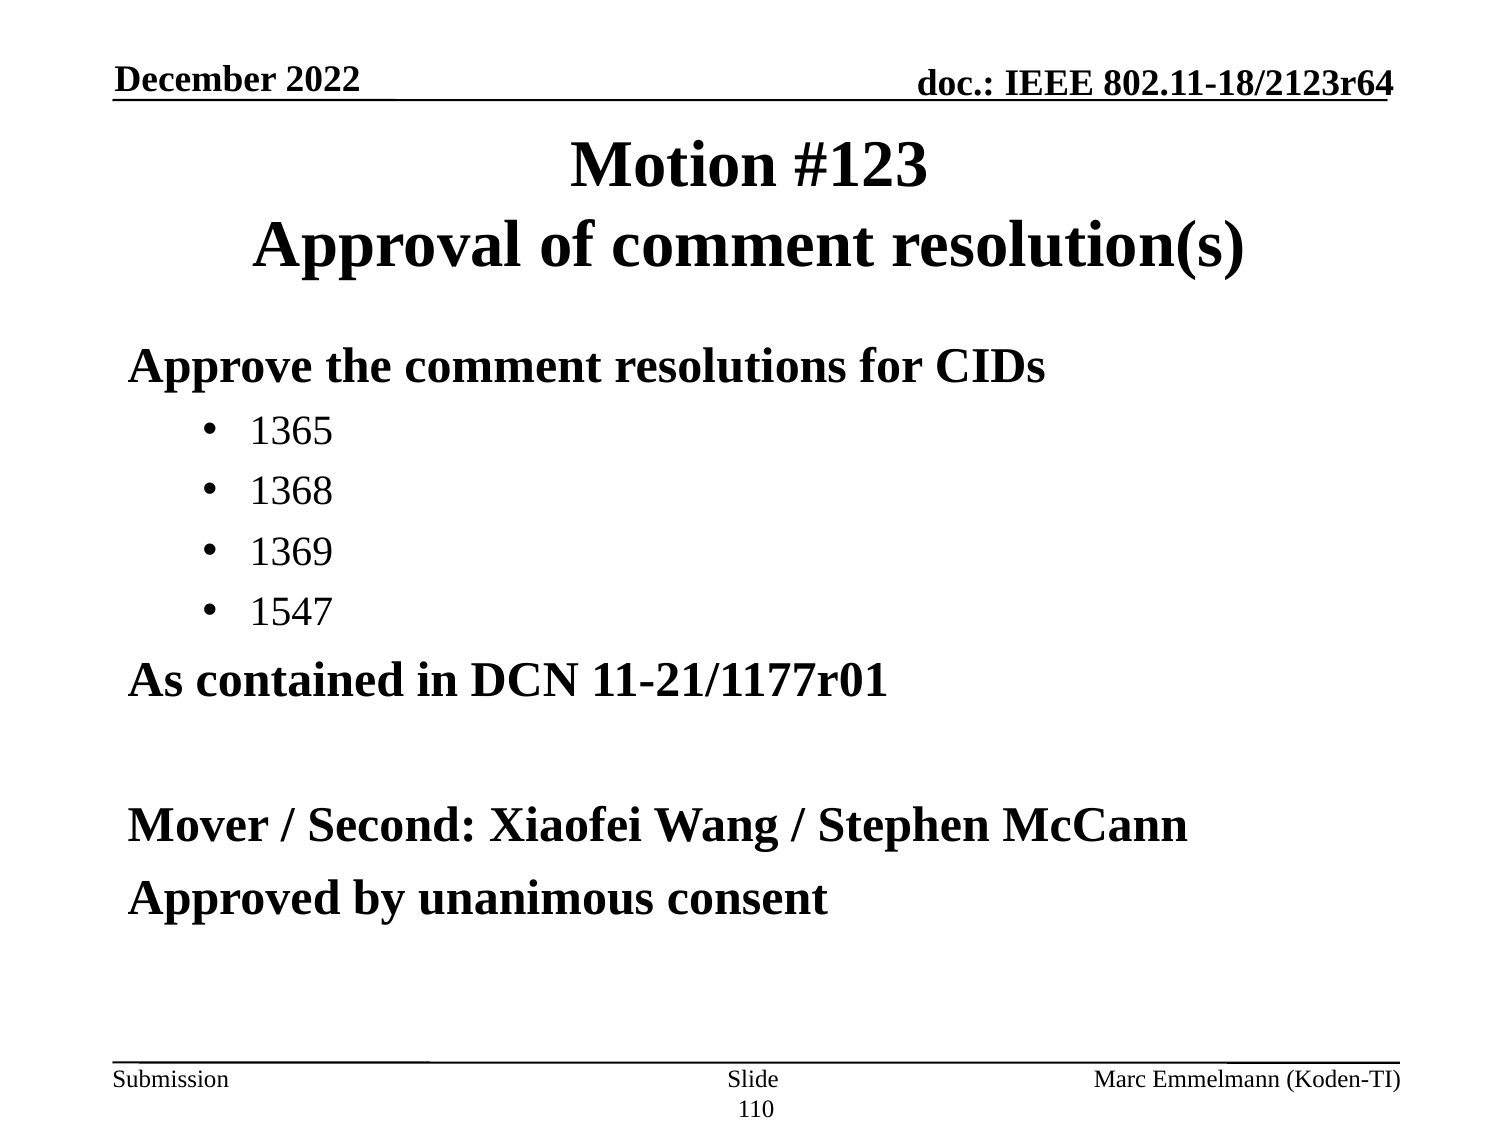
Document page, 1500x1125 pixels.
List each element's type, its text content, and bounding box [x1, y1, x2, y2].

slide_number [114, 54, 423, 100]
title Motion #123 Approval of comment resolution(s) [112, 112, 1388, 288]
list Approve the comment resolutions for CIDs 1365 1368 1369 1547 As contained in DCN 11-21/1177r01 Mover / Second: Xiaofei Wang / Stephen McCann Approved by unanimous consent [112, 324, 1388, 1000]
slide_number Slide 110 [712, 1061, 800, 1123]
footer Marc Emmelmann (Koden-TI) [878, 1061, 1402, 1093]
